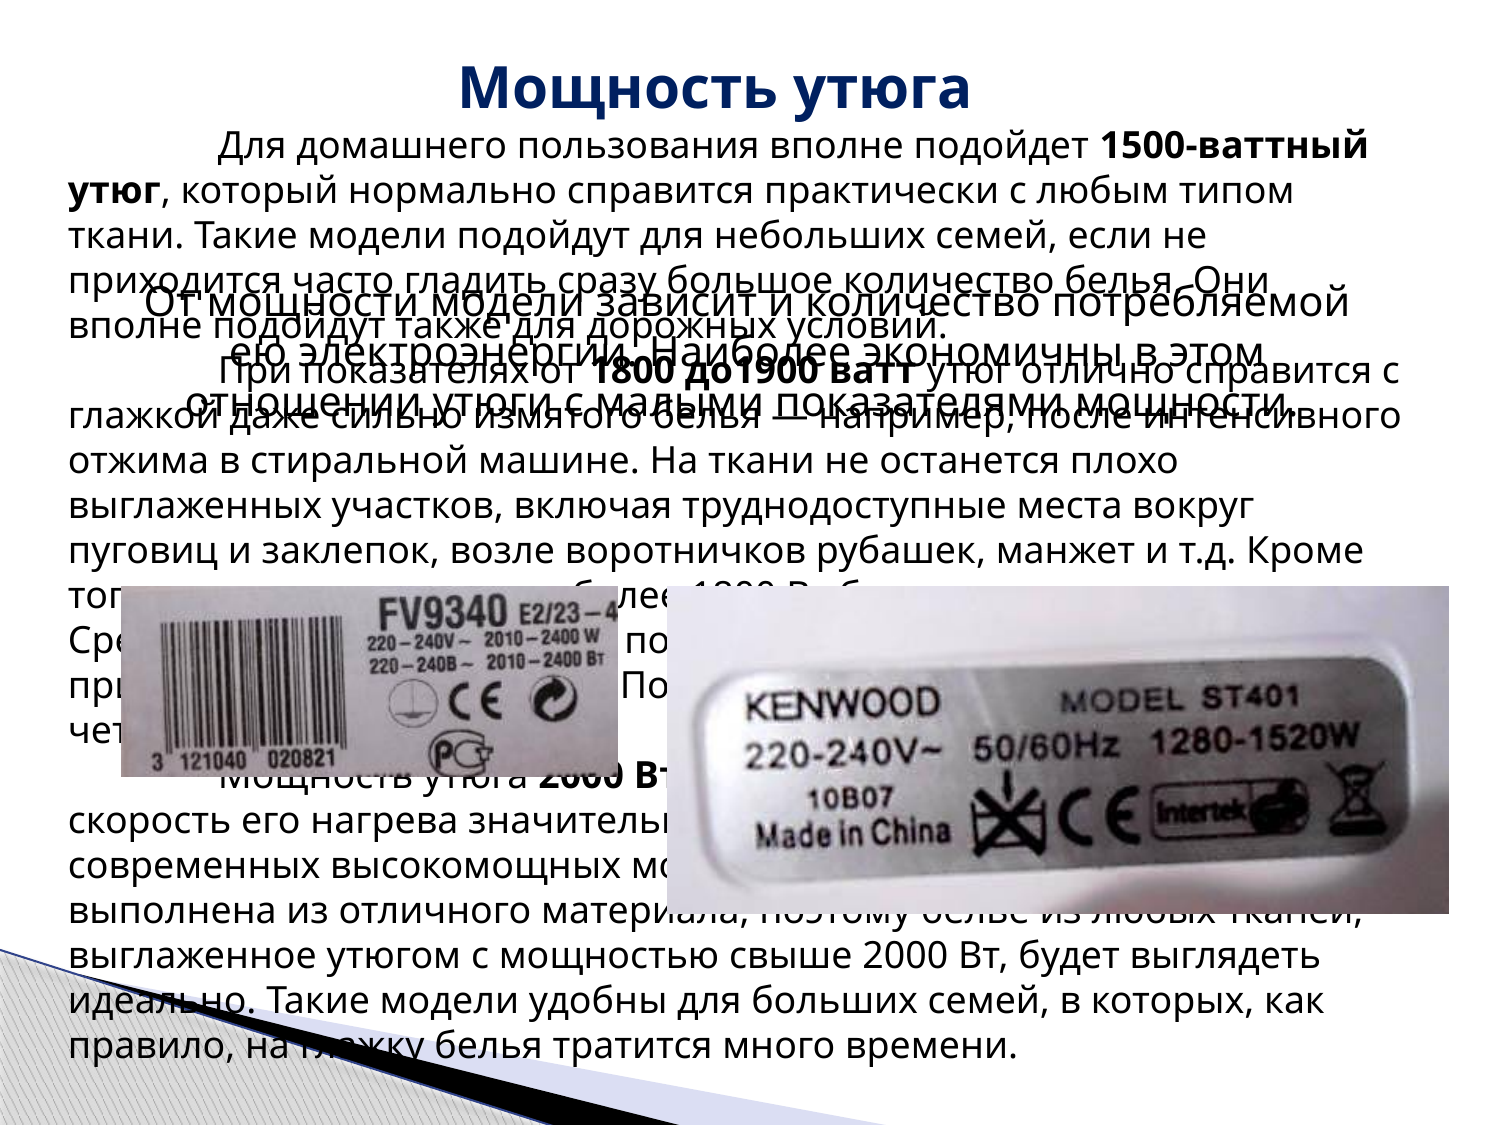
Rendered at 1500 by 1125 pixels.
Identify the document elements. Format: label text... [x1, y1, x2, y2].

picture [121, 586, 618, 777]
text_box От мощности модели зависит и количество потребляемой ею электроэнергии. Наиболее экономичны в этом отношении утюги с малыми показателями мощности. [121, 267, 1374, 482]
picture [666, 586, 1449, 915]
text_box Для домашнего пользования вполне подойдет 1500-ваттный утюг, который нормально справится практически с любым типом ткани. Такие модели подойдут для небольших семей, если не приходится часто гладить сразу большое количество белья. Они вполне подойдут также для дорожных условий. При показателях от 1800 до1900 ватт утюг отлично справится с глажкой даже сильно измятого белья — например, после интенсивного отжима в стиральной машине. На ткани не останется плохо выглаженных участков, включая труднодоступные места вокруг пуговиц и заклепок, возле воротничков рубашек, манжет и т.д. Кроме того, модель с мощностью более 1800 Вт быстрее нагреется. Среднемощные утюги можно порекомендовать тем, кому не приходится гладить помногу. Подойдут они для семей из трех — четырех человек. Мощность утюга 2000 Вт и больше - качество глажки и скорость его нагрева значительно повышаются. Как правило, в самых современных высокомощных моделях и рабочая поверхность выполнена из отличного материала, поэтому белье из любых тканей, выглаженное утюгом с мощностью свыше 2000 Вт, будет выглядеть идеально. Такие модели удобны для больших семей, в которых, как правило, на глажку белья тратится много времени. [53, 113, 1424, 1074]
text_box Мощность утюга [442, 42, 988, 113]
